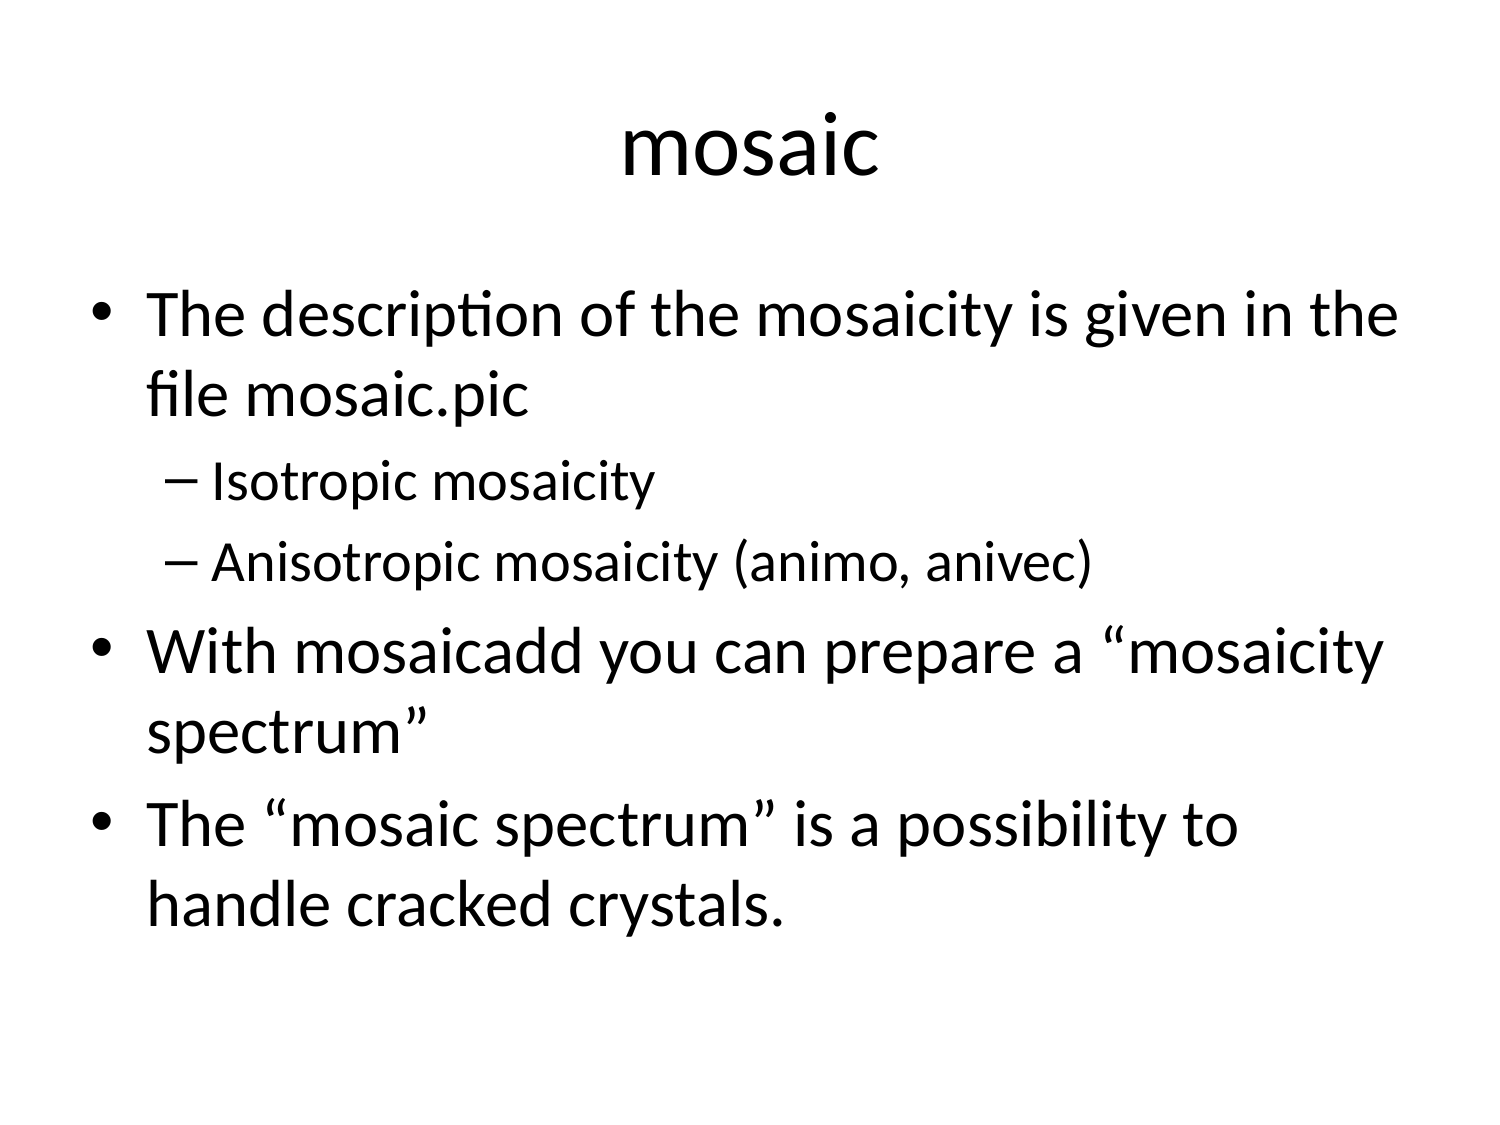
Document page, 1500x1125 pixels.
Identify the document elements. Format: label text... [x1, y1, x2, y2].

title mosaic [75, 45, 1425, 233]
list The description of the mosaicity is given in the file mosaic.pic Isotropic mosaicity Anisotropic mosaicity (animo, anivec) With mosaicadd you can prepare a “mosaicity spectrum” The “mosaic spectrum” is a possibility to handle cracked crystals. [75, 262, 1425, 1005]
